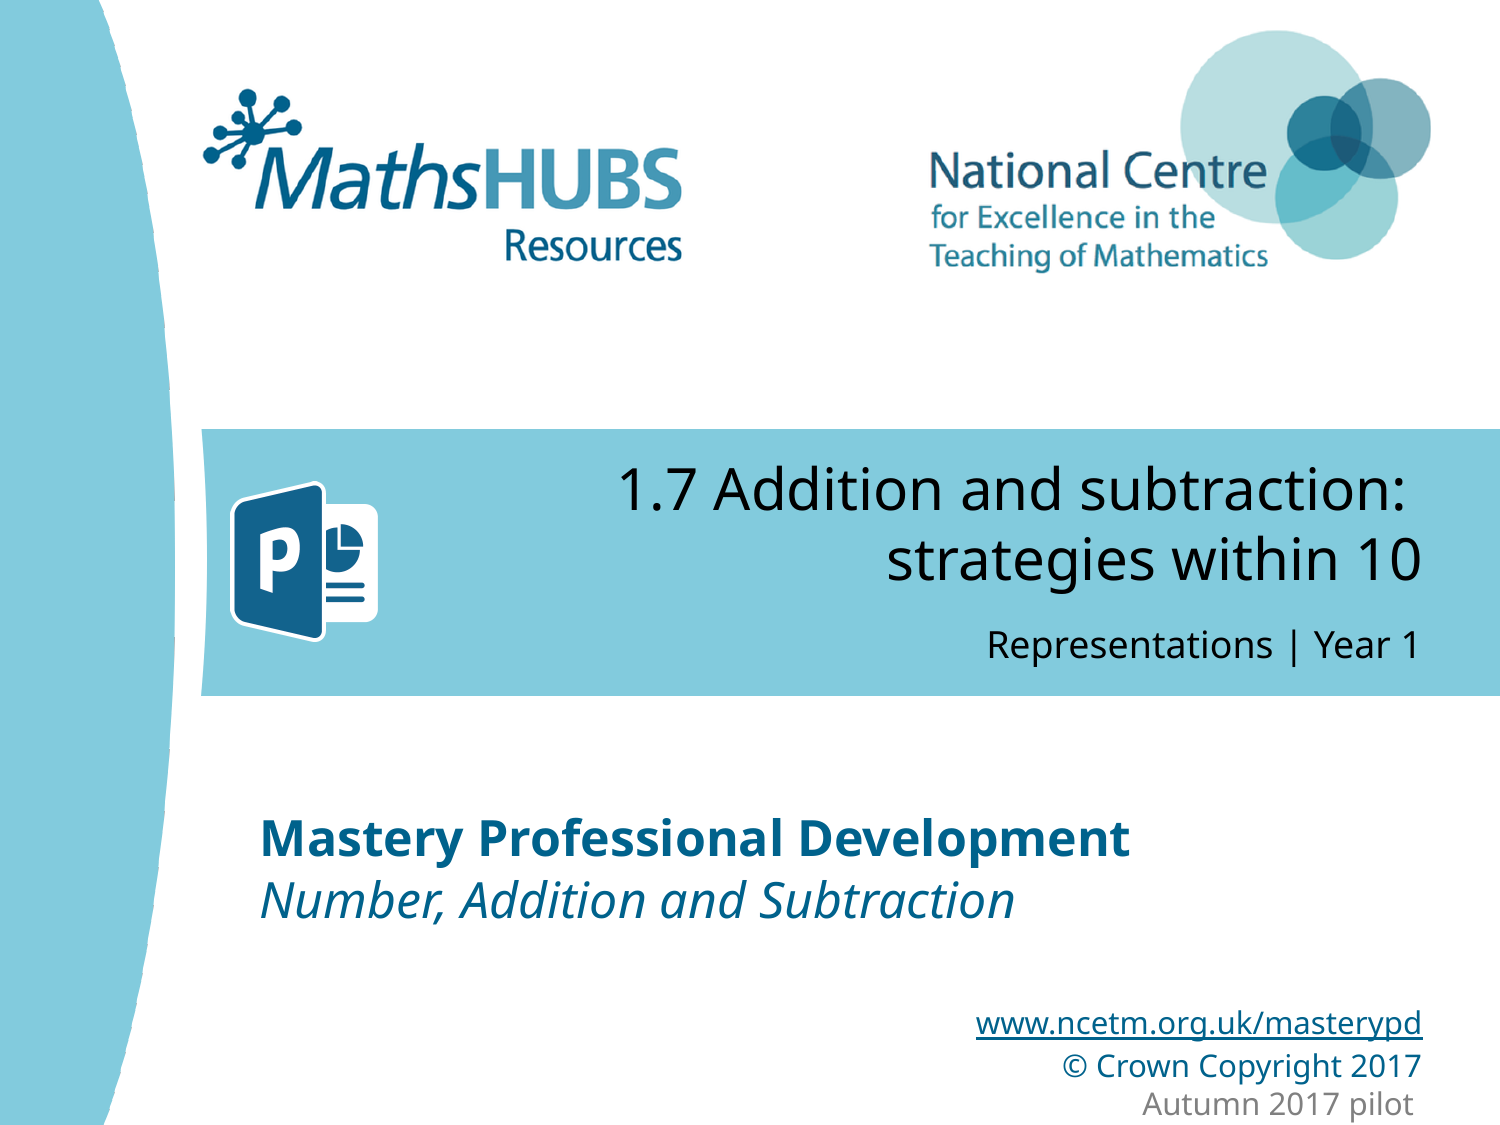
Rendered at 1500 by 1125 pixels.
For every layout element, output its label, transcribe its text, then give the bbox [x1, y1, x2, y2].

picture [927, 29, 1431, 274]
subtitle Representations | Year 1 [407, 614, 1438, 673]
picture [0, 0, 175, 1125]
title 1.7 Addition and subtraction: strategies within 10 [407, 459, 1438, 585]
list Number, Addition and Subtraction [244, 860, 1161, 945]
picture [178, 429, 1500, 696]
picture [200, 85, 688, 274]
